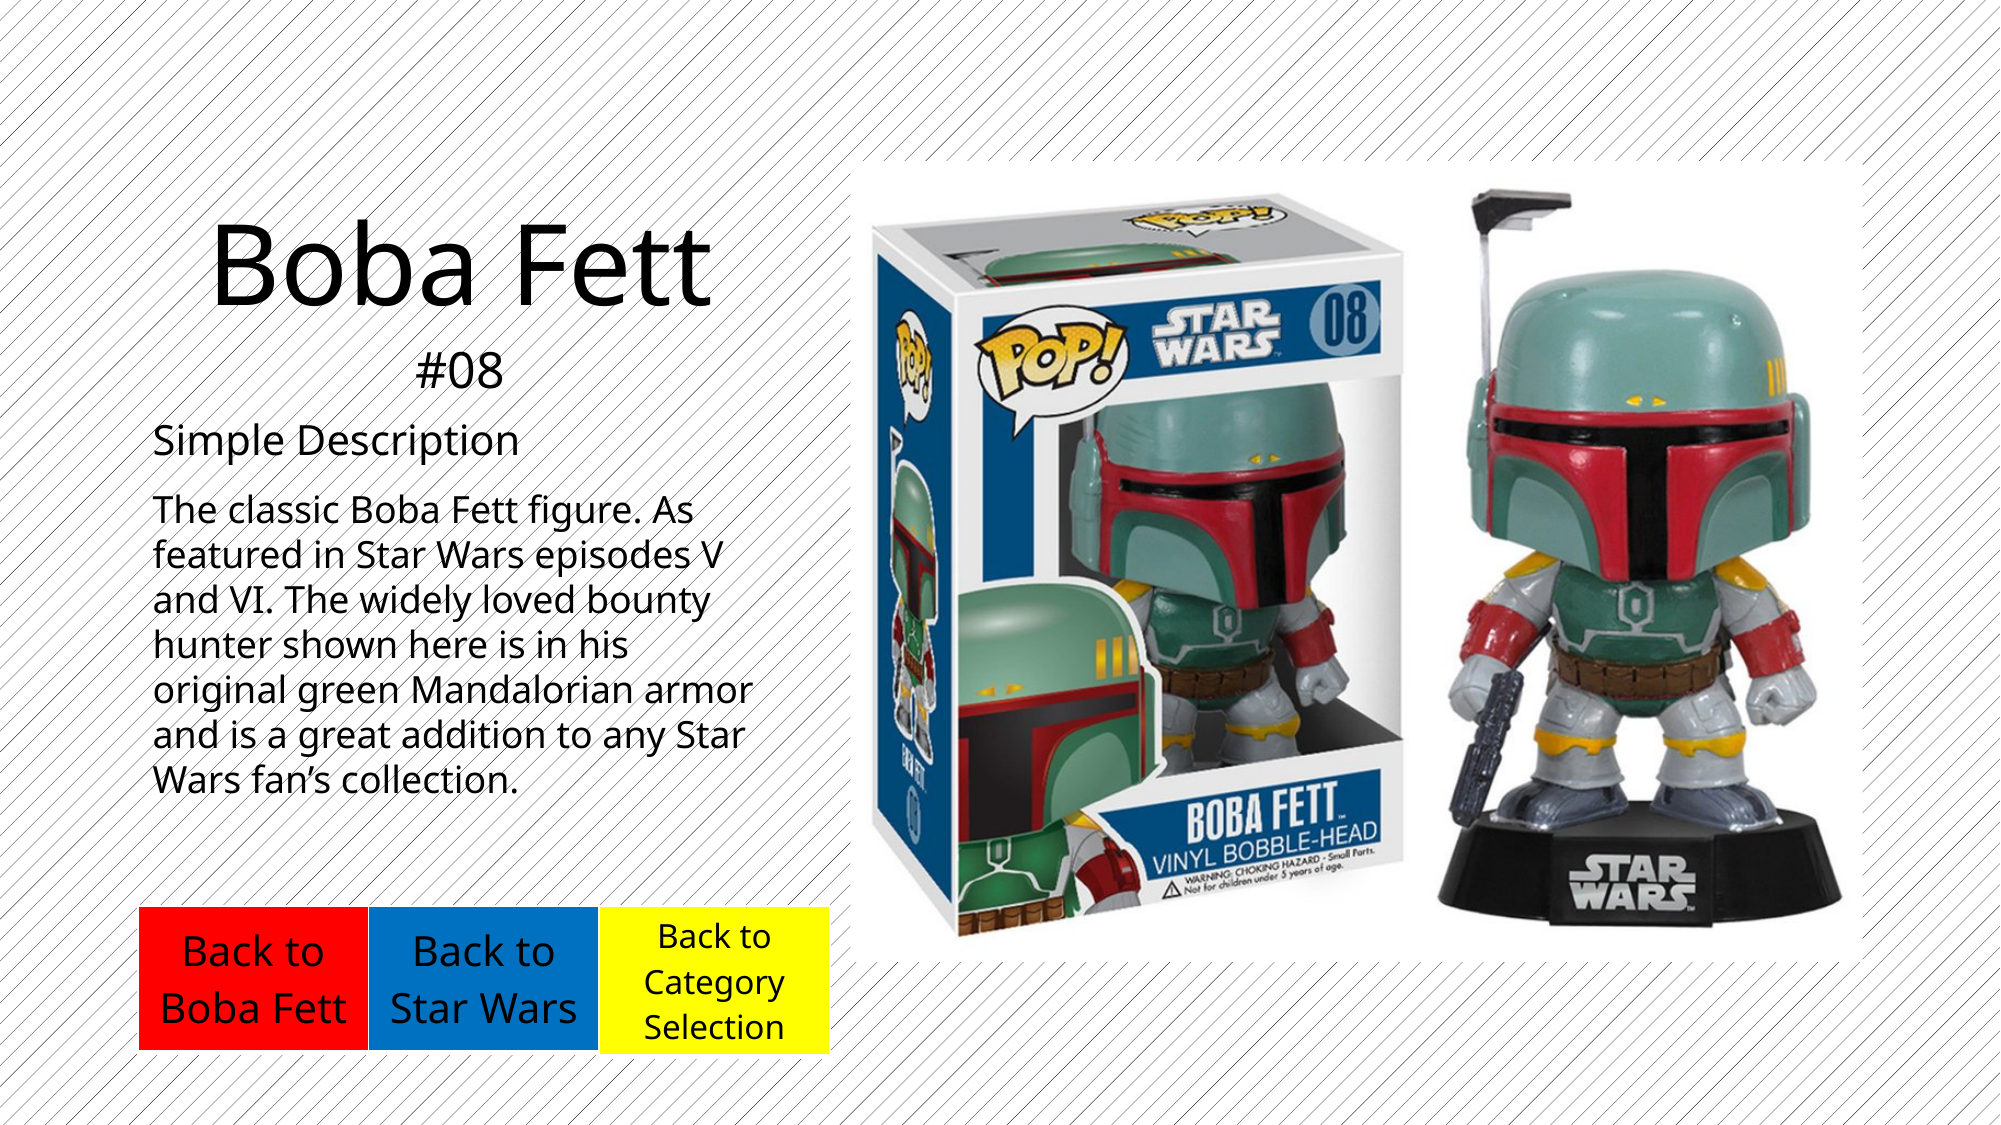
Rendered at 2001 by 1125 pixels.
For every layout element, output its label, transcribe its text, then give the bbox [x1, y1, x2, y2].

title Boba Fett [137, 75, 783, 337]
picture [137, 905, 830, 1053]
list #08 Simple Description The classic Boba Fett figure. As featured in Star Wars episodes V and VI. The widely loved bounty hunter shown here is in his original green Mandalorian armor and is a great addition to any Star Wars fan’s collection. [137, 337, 783, 905]
picture [850, 161, 1863, 962]
